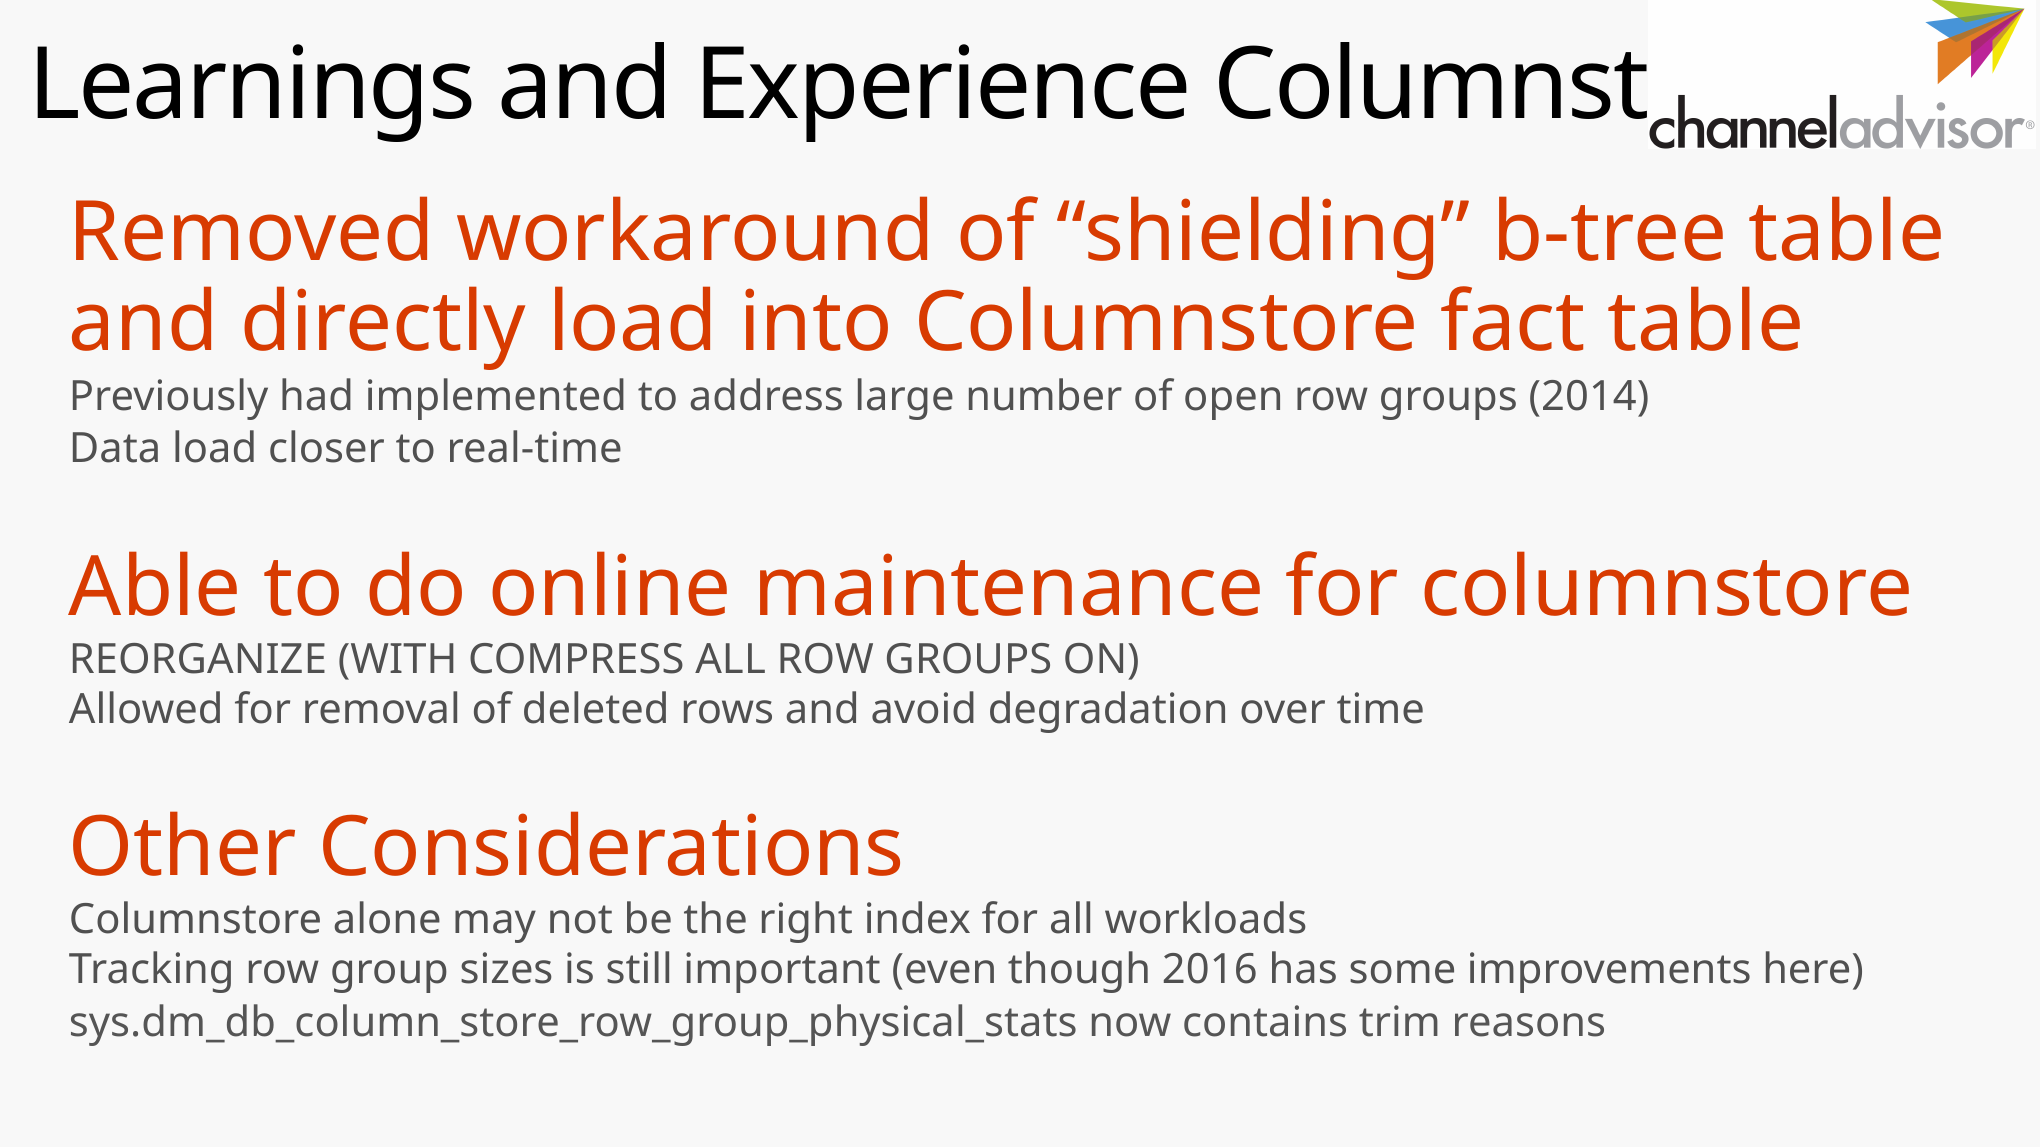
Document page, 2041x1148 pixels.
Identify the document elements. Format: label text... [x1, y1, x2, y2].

title Learnings and Experience Columnstore [4, 17, 1955, 168]
list Removed workaround of “shielding” b-tree table and directly load into Columnstore fact table Previously had implemented to address large number of open row groups (2014) Data load closer to real-time Able to do online maintenance for columnstore REORGANIZE (WITH COMPRESS ALL ROW GROUPS ON) Allowed for removal of deleted rows and avoid degradation over time Other Considerations Columnstore alone may not be the right index for all workloads Tracking row group sizes is still important (even though 2016 has some improvements here) sys.dm_db_column_store_row_group_physical_stats now contains trim reasons [45, 173, 1996, 1148]
picture [1647, 0, 2036, 149]
